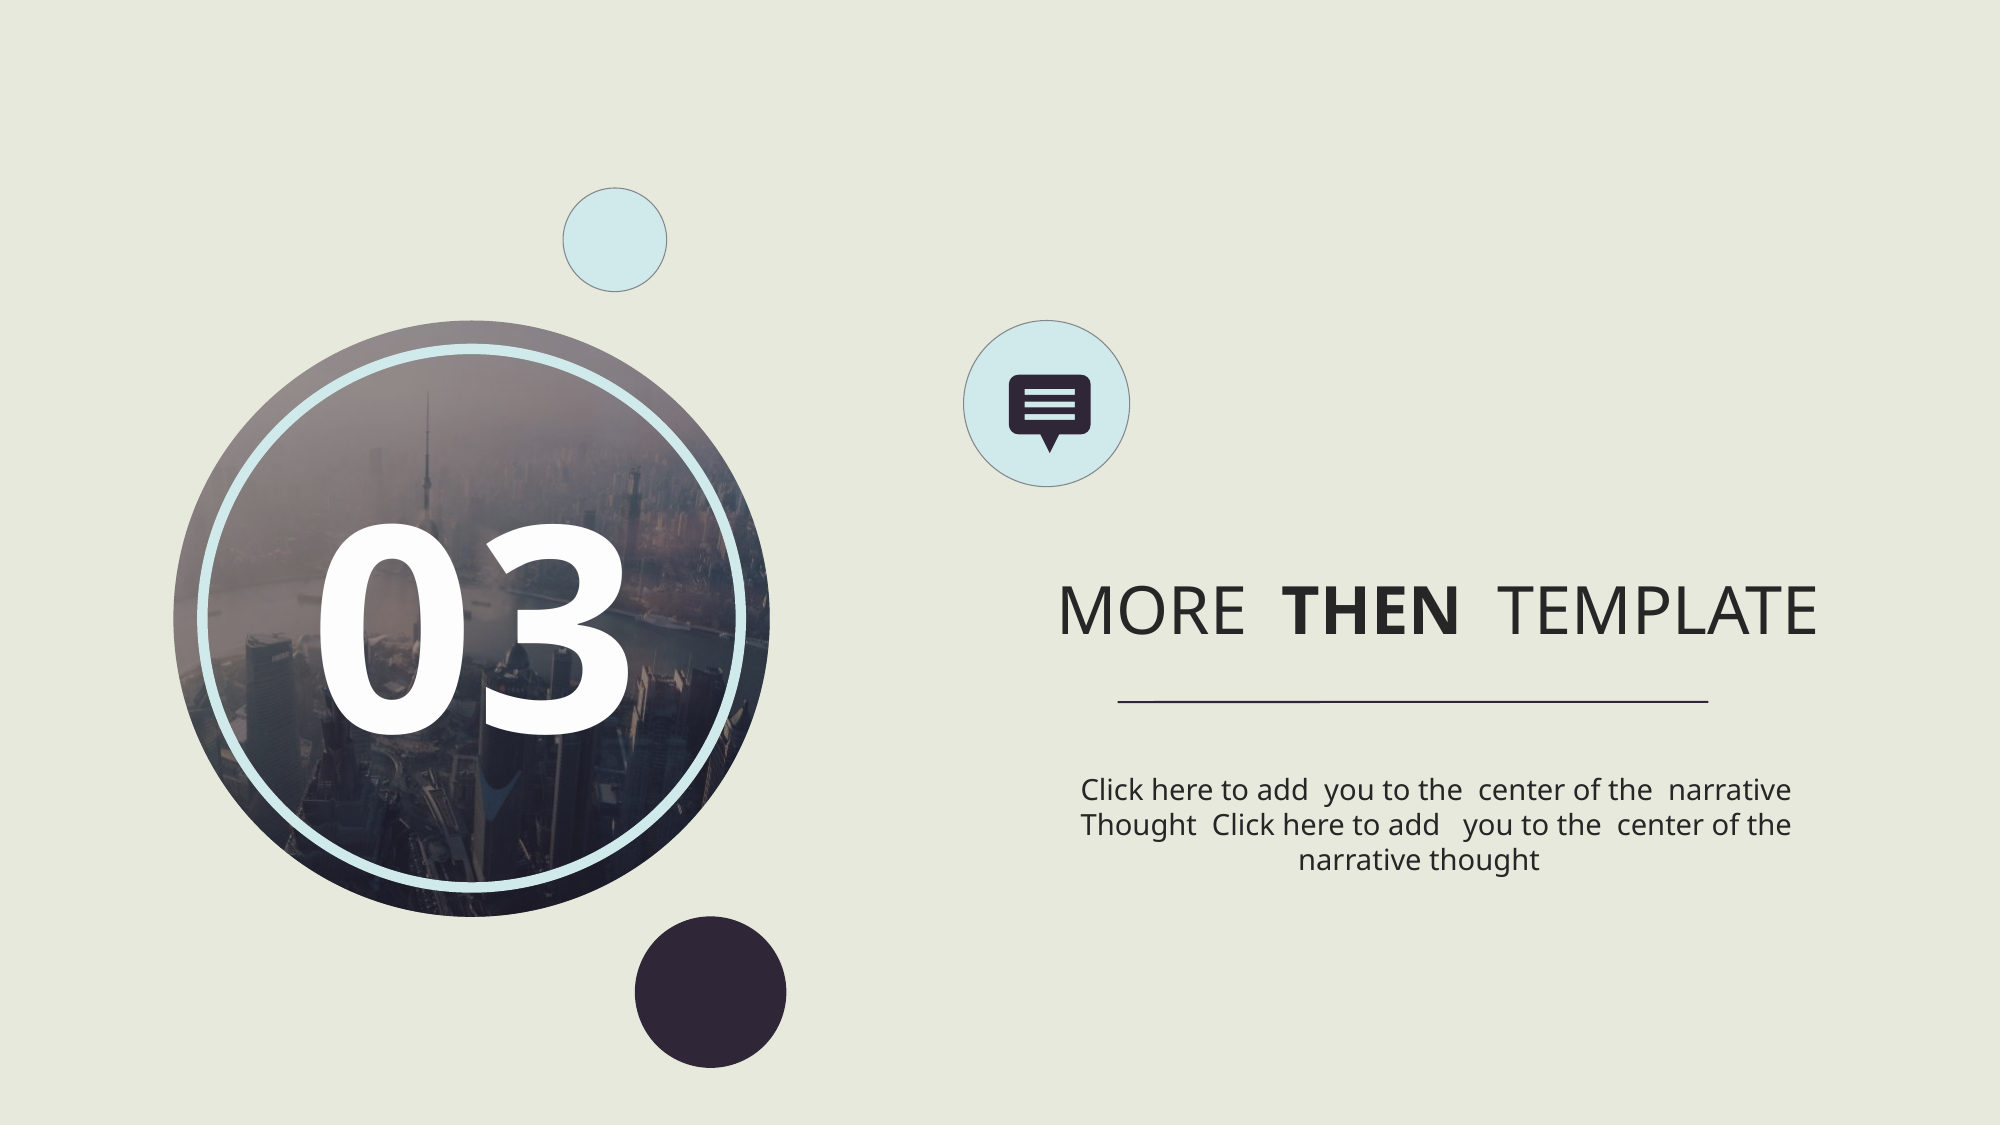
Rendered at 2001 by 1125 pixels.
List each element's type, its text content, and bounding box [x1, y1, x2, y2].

text_box Click here to add you to the center of the narrative Thought Click here to add you to the center of the narrative thought [1065, 684, 1815, 884]
text_box [634, 916, 787, 1068]
text_box [202, 348, 741, 888]
text_box 03 [295, 437, 655, 798]
text_box [173, 320, 770, 917]
text_box [963, 320, 1130, 487]
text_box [1008, 374, 1091, 454]
text_box [563, 187, 667, 292]
text_box MORE THEN TEMPLATE [1011, 560, 1835, 656]
